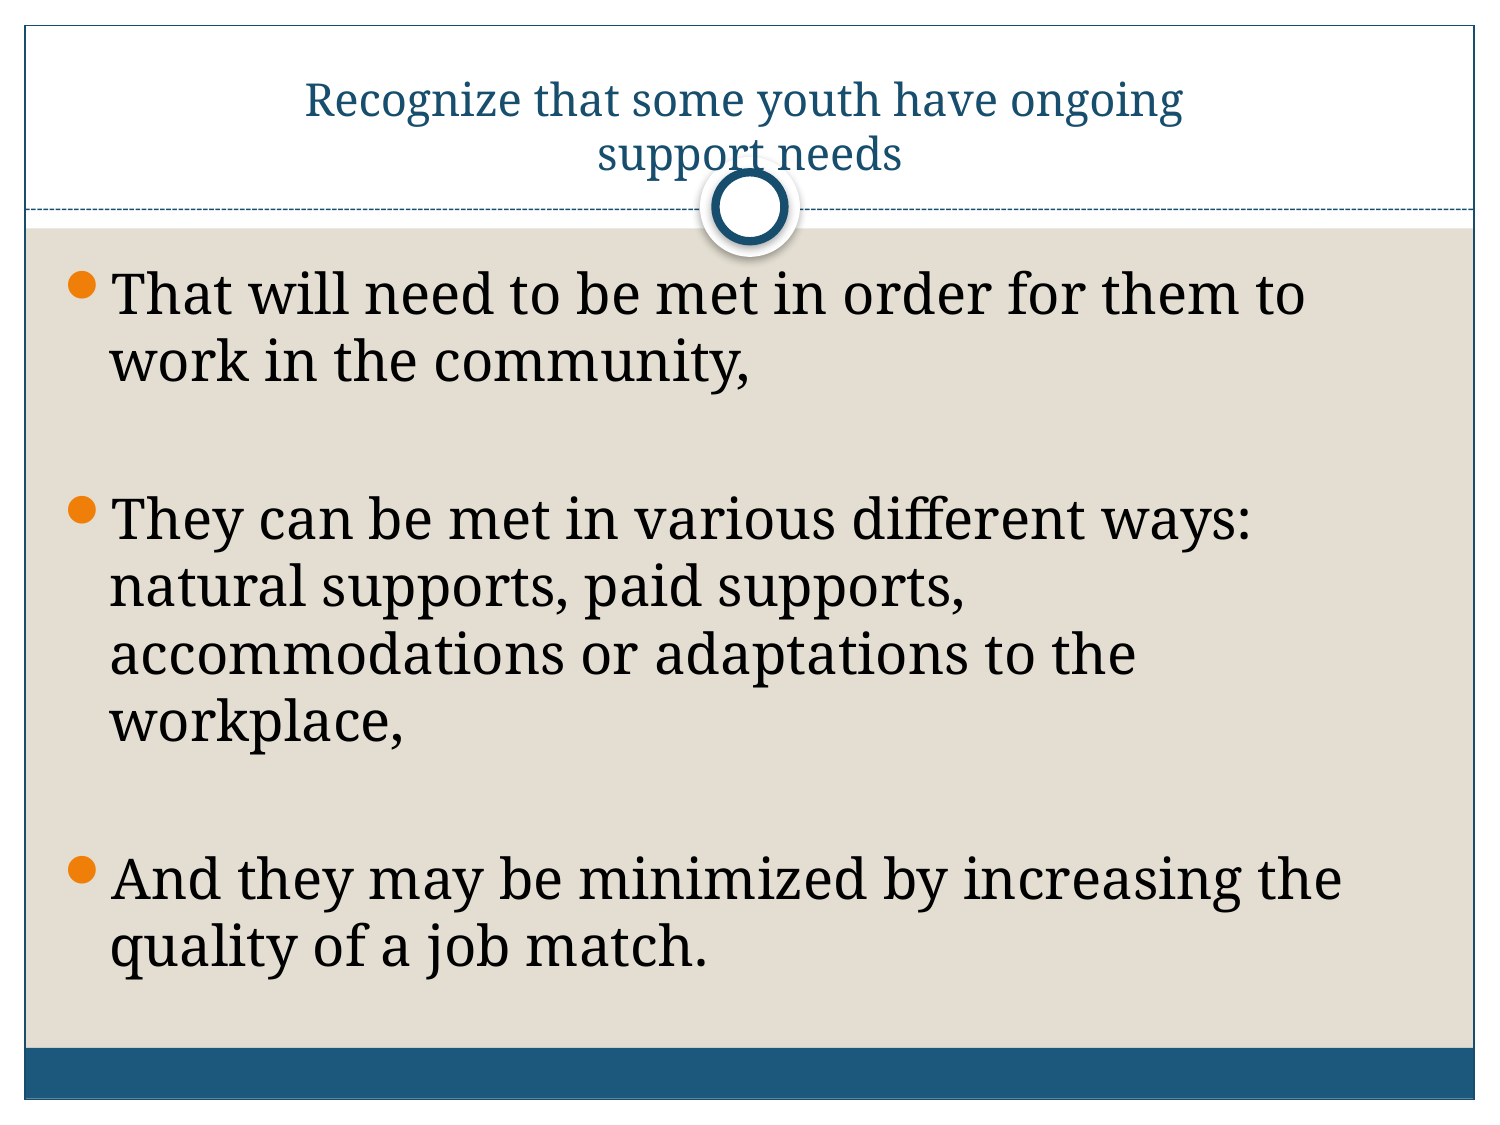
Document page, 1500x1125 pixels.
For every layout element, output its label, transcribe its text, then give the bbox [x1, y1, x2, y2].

title Recognize that some youth have ongoing support needs [50, 62, 1450, 187]
list That will need to be met in order for them to work in the community, They can be met in various different ways: natural supports, paid supports, accommodations or adaptations to the workplace, And they may be minimized by increasing the quality of a job match. [49, 250, 1445, 1001]
